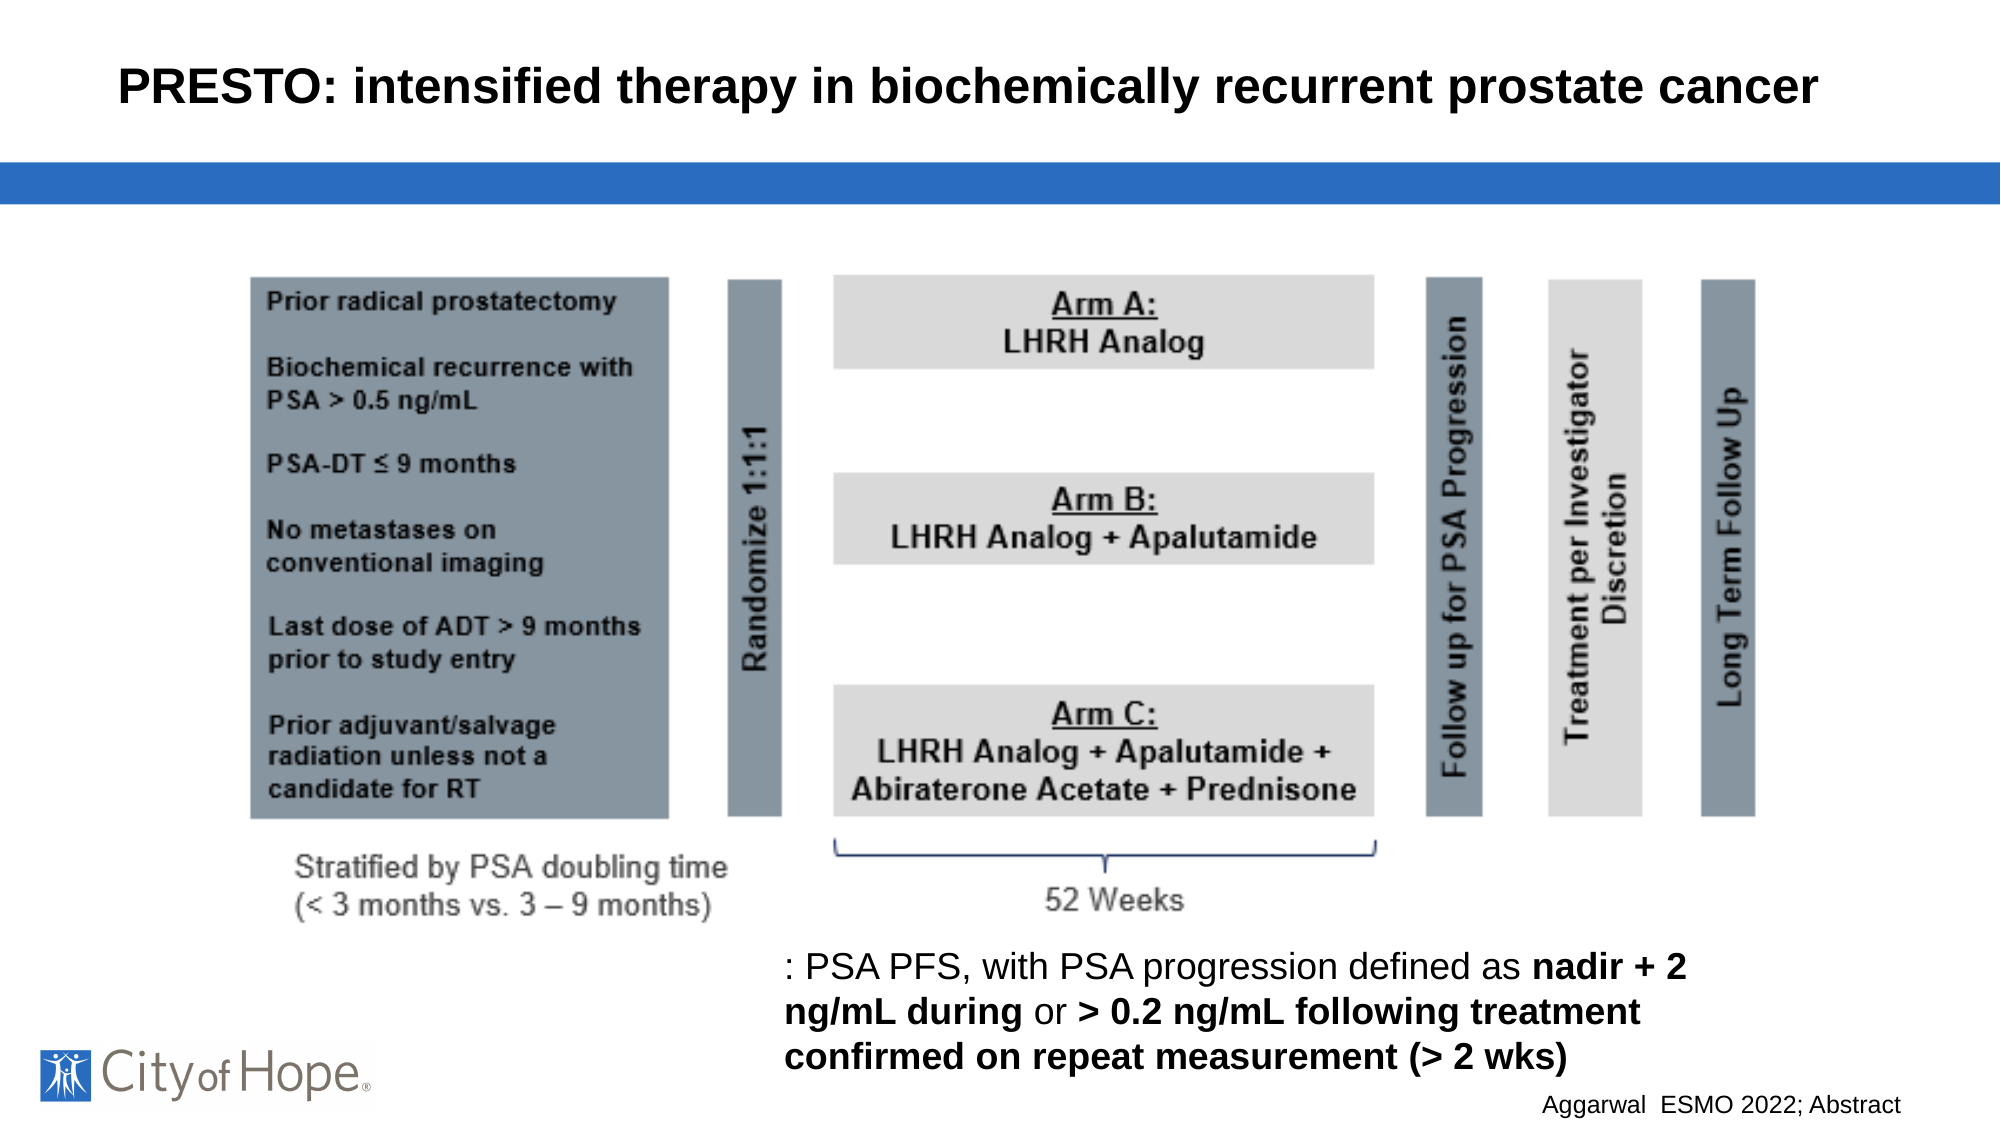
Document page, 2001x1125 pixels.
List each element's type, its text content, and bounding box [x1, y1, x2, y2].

text_box Aggarwal ESMO 2022; Abstract LBA63 [1527, 1081, 1999, 1125]
title PRESTO: intensified therapy in biochemically recurrent prostate cancer [102, 0, 1908, 168]
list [236, 259, 1764, 935]
picture [36, 1039, 376, 1112]
text_box : PSA PFS, with PSA progression defined as nadir + 2 ng/mL during or > 0.2 ng/mL following treatment confirmed on repeat measurement (> 2 wks) [769, 943, 1720, 1085]
